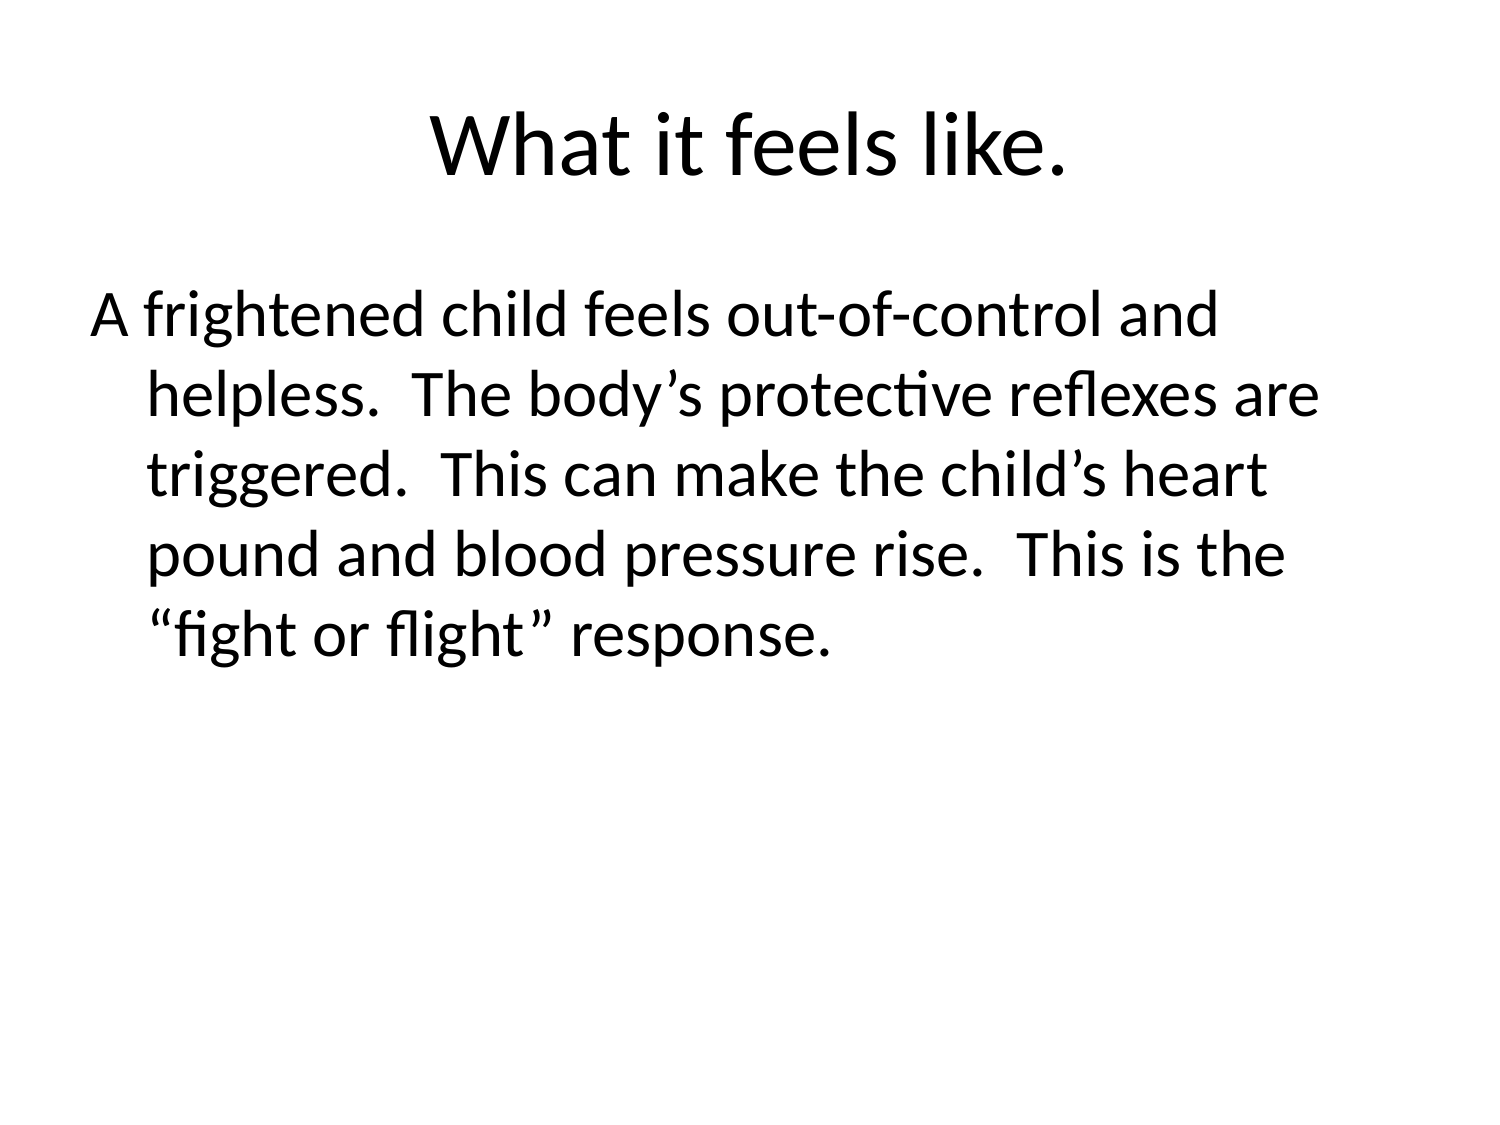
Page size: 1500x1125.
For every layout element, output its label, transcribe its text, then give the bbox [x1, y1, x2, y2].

list A frightened child feels out-of-control and helpless. The body’s protective reflexes are triggered. This can make the child’s heart pound and blood pressure rise. This is the “fight or flight” response. [75, 262, 1425, 1005]
title What it feels like. [75, 45, 1425, 233]
